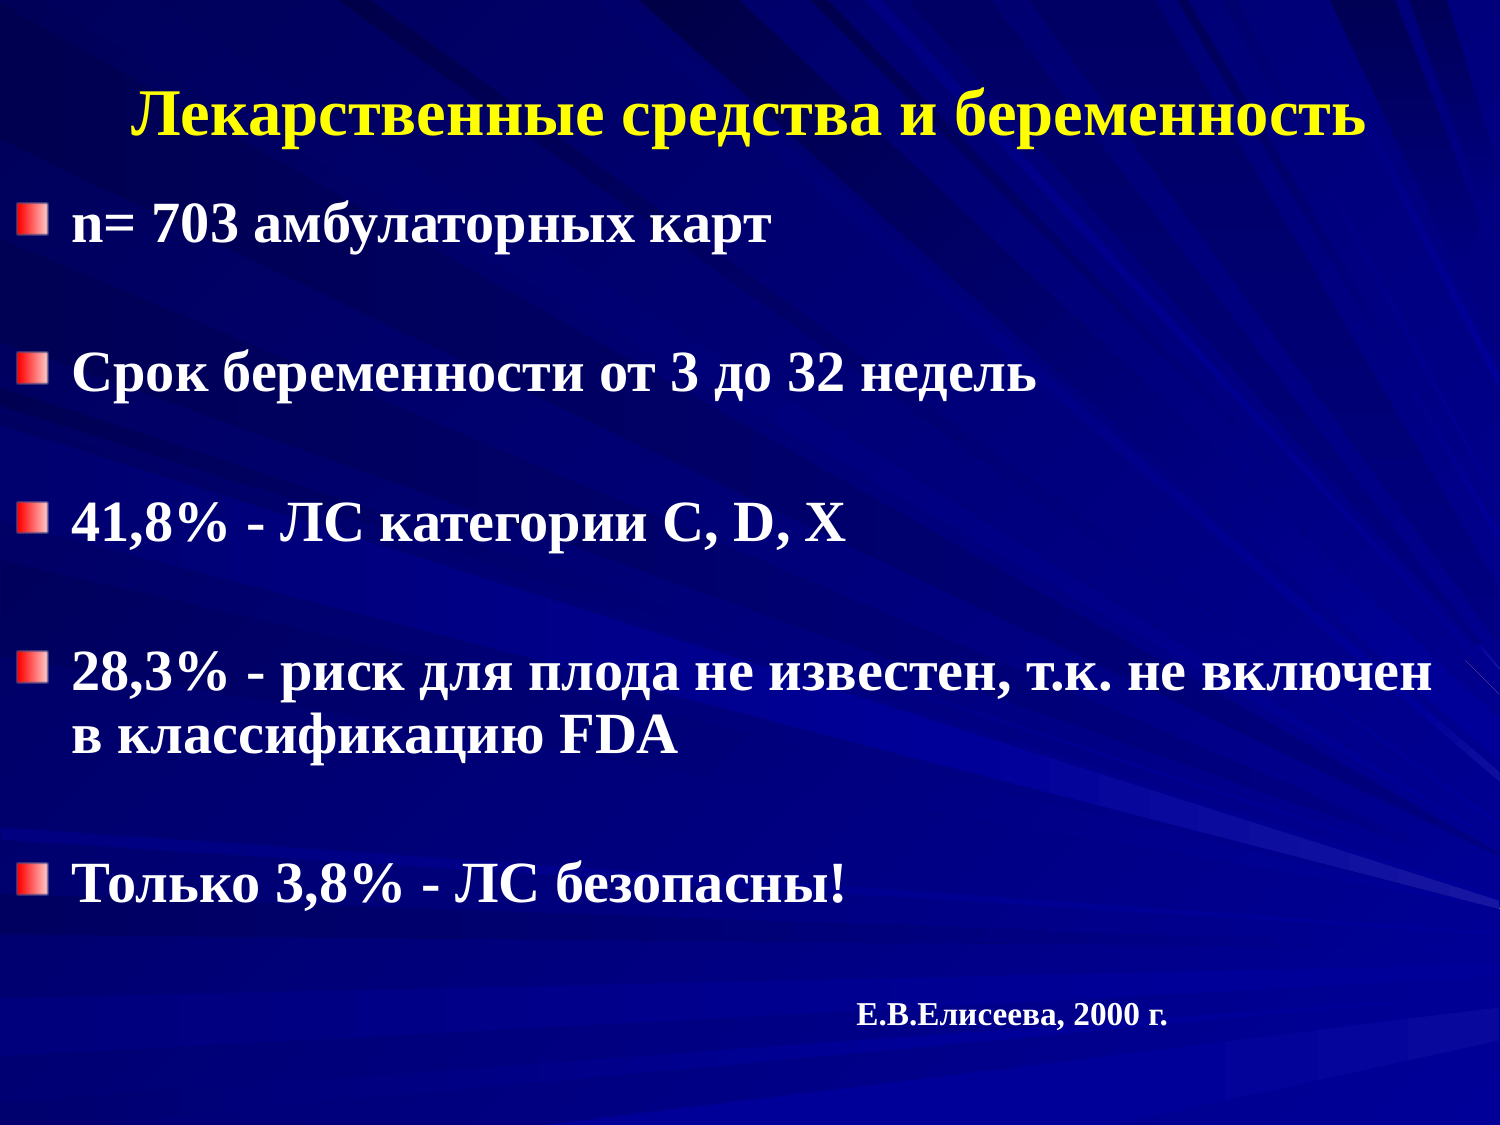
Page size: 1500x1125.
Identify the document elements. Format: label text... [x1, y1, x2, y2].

picture [15, 861, 52, 899]
list n= 703 амбулаторных карт Срок беременности от 3 до 32 недель 41,8% - ЛС категории С, D, Х 28,3% - риск для плода не известен, т.к. не включен в классификацию FDA Только 3,8% - ЛС безопасны! Е.В.Елисеева, 2000 г. [0, 184, 1471, 1095]
picture [15, 201, 52, 239]
picture [15, 350, 52, 388]
picture [15, 500, 52, 537]
picture [15, 649, 52, 687]
title Лекарственные средства и беременность [74, 45, 1426, 173]
